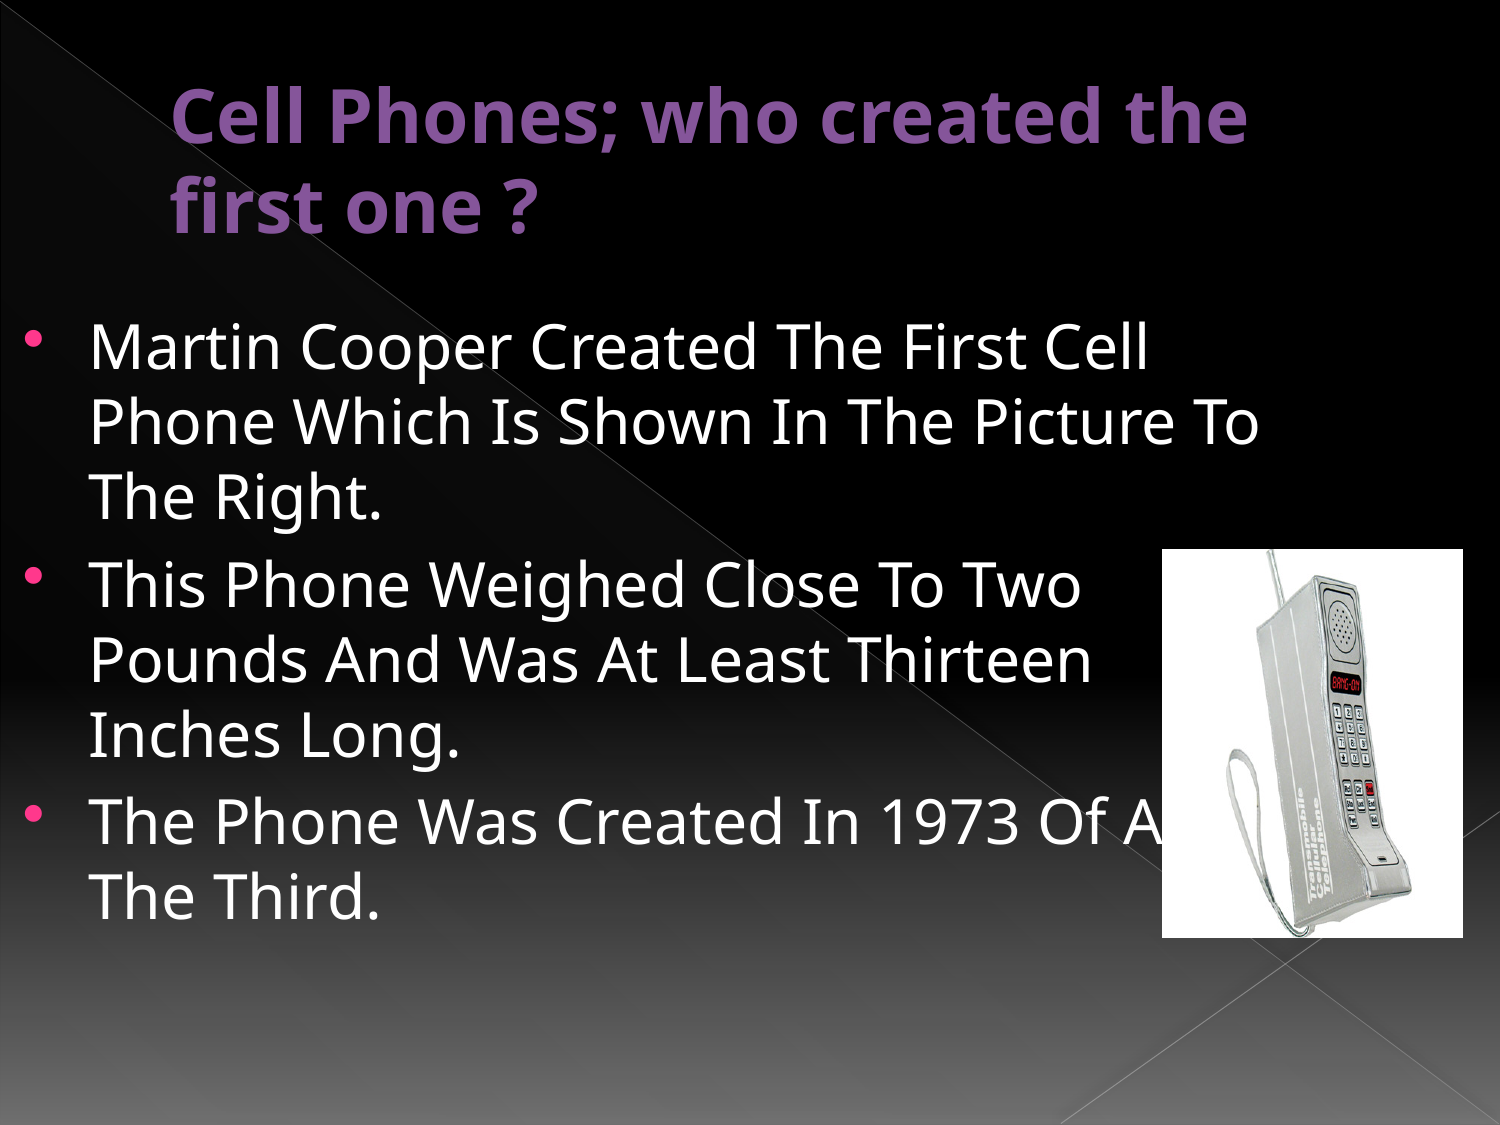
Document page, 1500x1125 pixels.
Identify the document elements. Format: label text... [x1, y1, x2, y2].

picture [1162, 549, 1463, 938]
list Martin Cooper Created The First Cell Phone Which Is Shown In The Picture To The Right. This Phone Weighed Close To Two Pounds And Was At Least Thirteen Inches Long. The Phone Was Created In 1973 Of April The Third. [0, 299, 1313, 875]
title Cell Phones; who created the first one ? [75, 43, 1425, 274]
